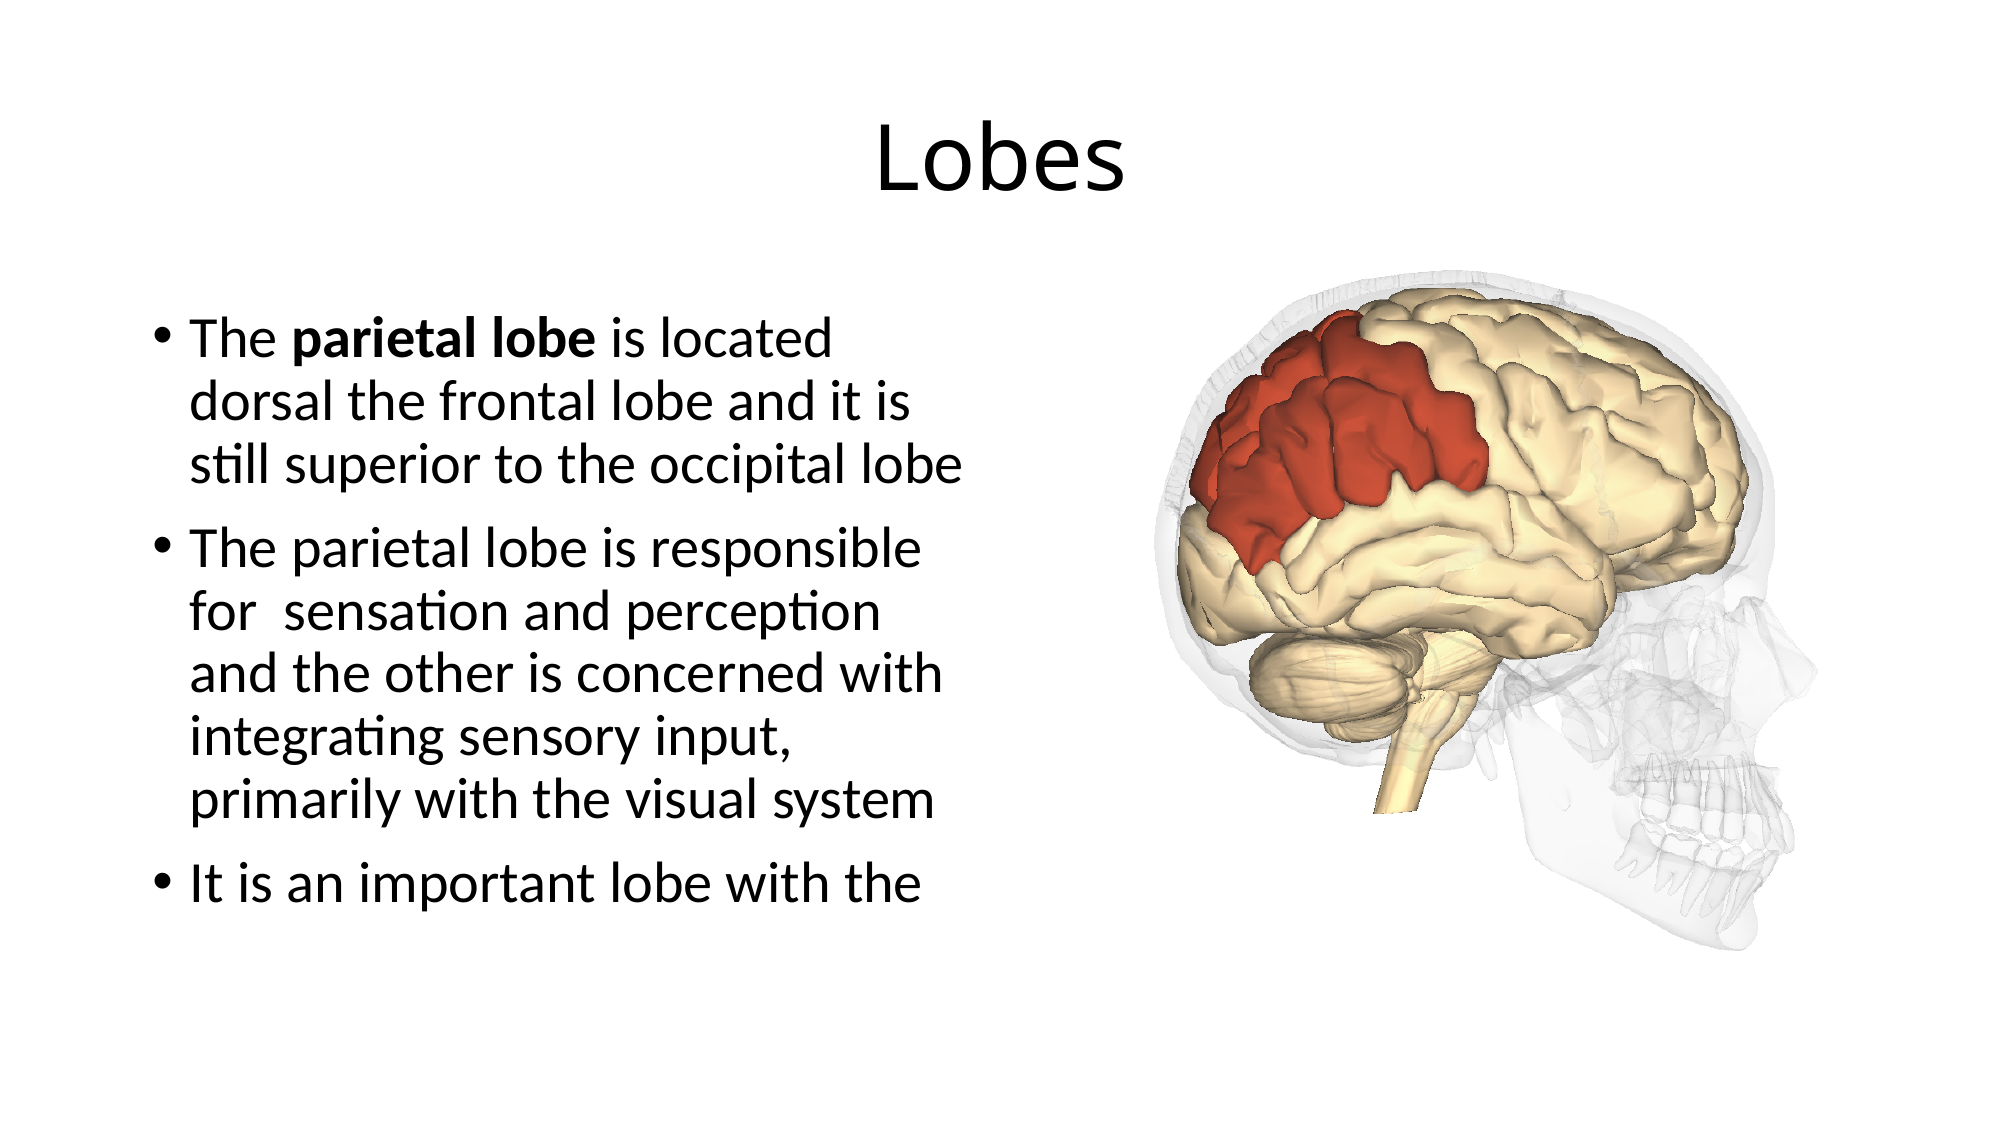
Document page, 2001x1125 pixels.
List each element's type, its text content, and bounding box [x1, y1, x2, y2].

list The parietal lobe is located dorsal the frontal lobe and it is still superior to the occipital lobe The parietal lobe is responsible for sensation and perception and the other is concerned with integrating sensory input, primarily with the visual system It is an important lobe with the [137, 299, 988, 1014]
title Lobes [137, 51, 1863, 270]
picture [1106, 236, 1863, 993]
